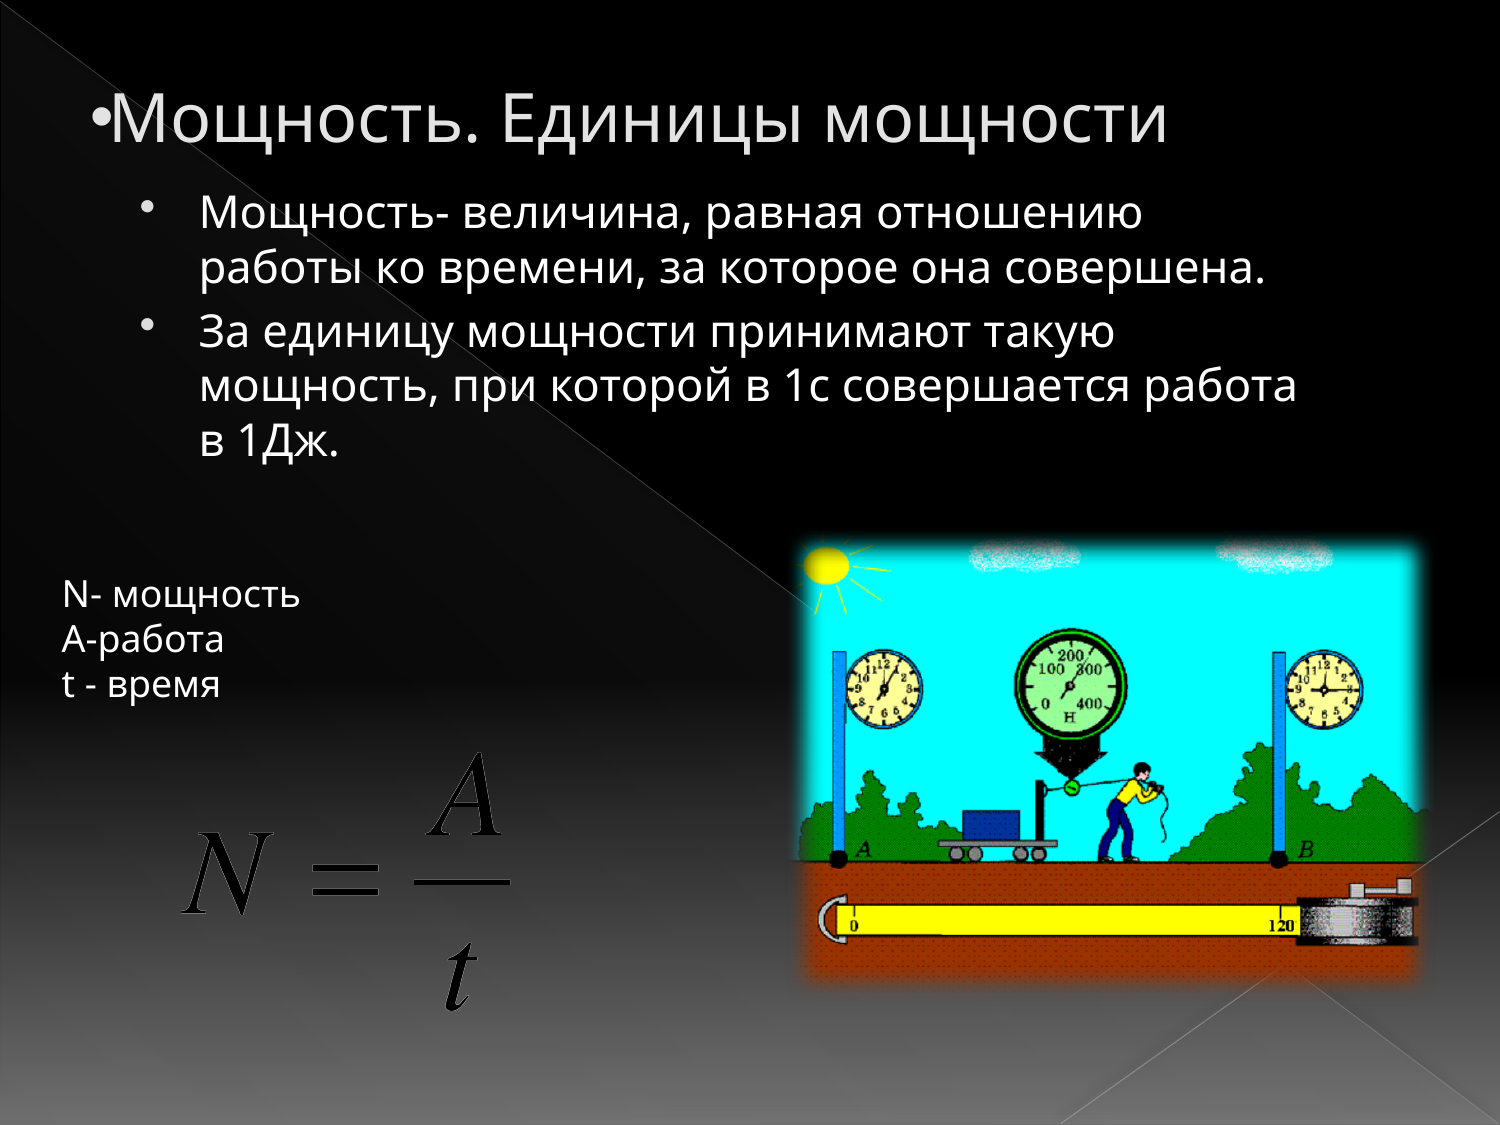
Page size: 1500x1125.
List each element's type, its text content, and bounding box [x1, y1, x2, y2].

text_box N- мощность A-работа t - время [46, 562, 481, 713]
title Мощность. Единицы мощности [75, 43, 1425, 188]
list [159, 717, 531, 1037]
list Мощность- величина, равная отношению работы ко времени, за которое она совершена. За единицу мощности принимают такую мощность, при которой в 1с совершается работа в 1Дж. [117, 175, 1332, 515]
picture [785, 526, 1437, 1002]
